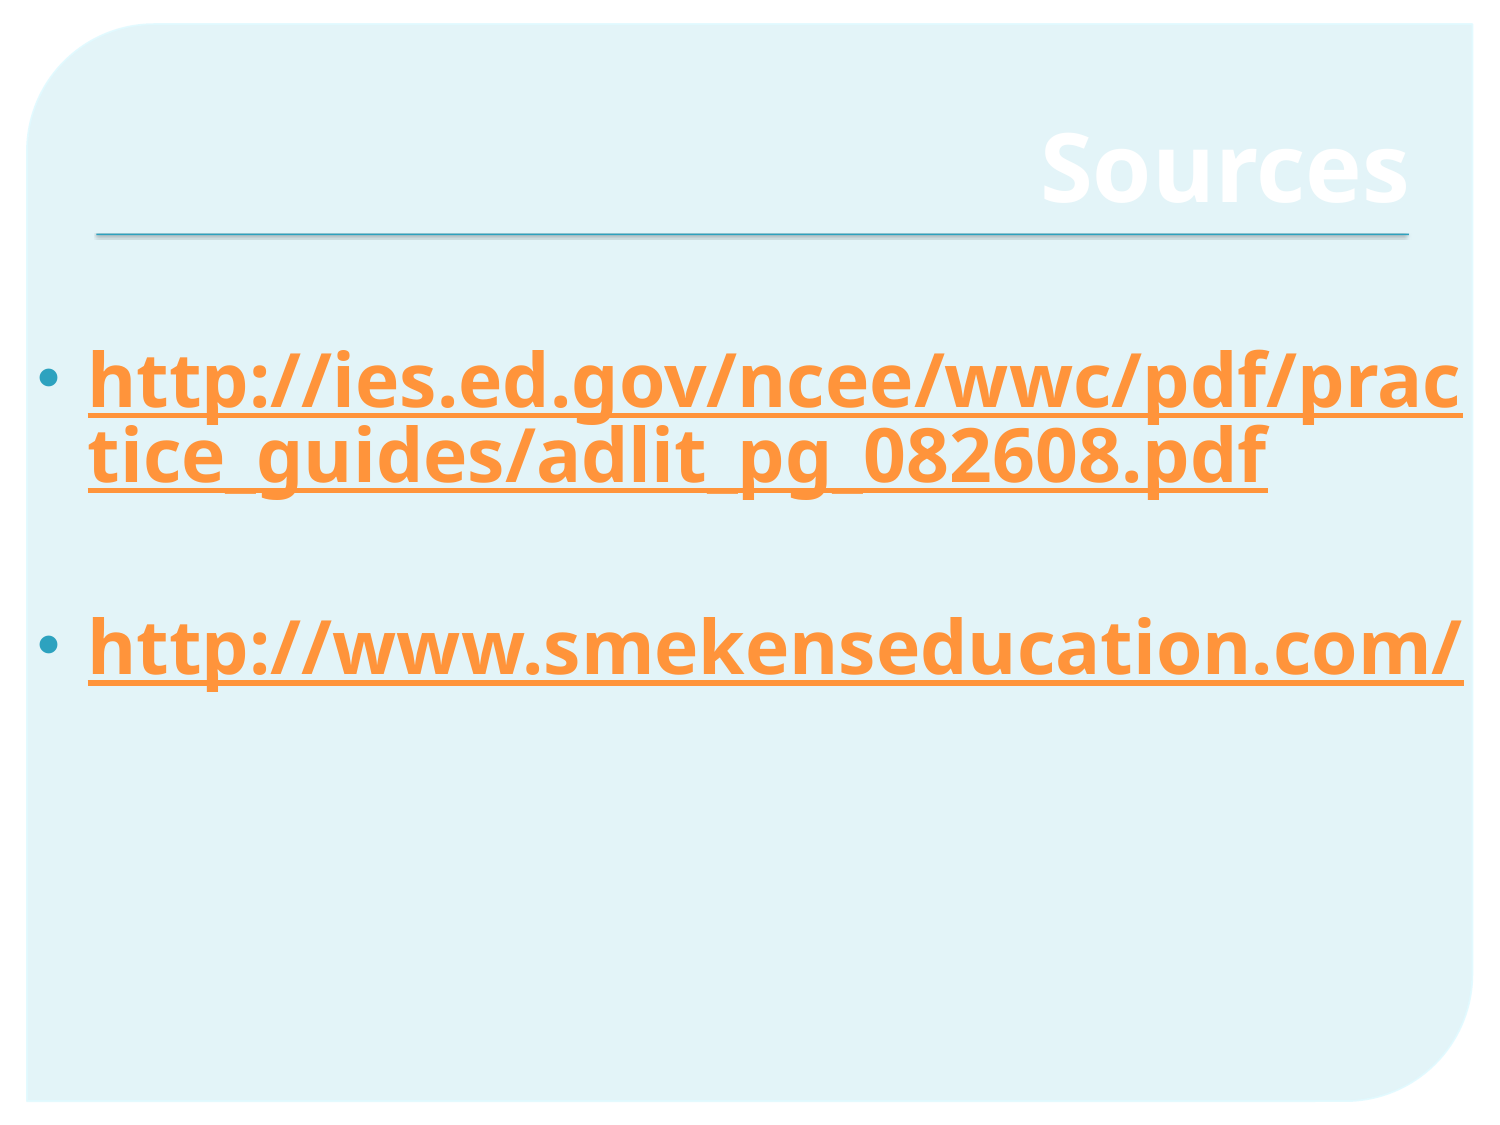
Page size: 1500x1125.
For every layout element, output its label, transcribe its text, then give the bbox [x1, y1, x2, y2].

title Sources [75, 41, 1425, 230]
list http://ies.ed.gov/ncee/wwc/pdf/practice_guides/adlit_pg_082608.pdf http://www.smekenseducation.com/ [24, 324, 1500, 1068]
